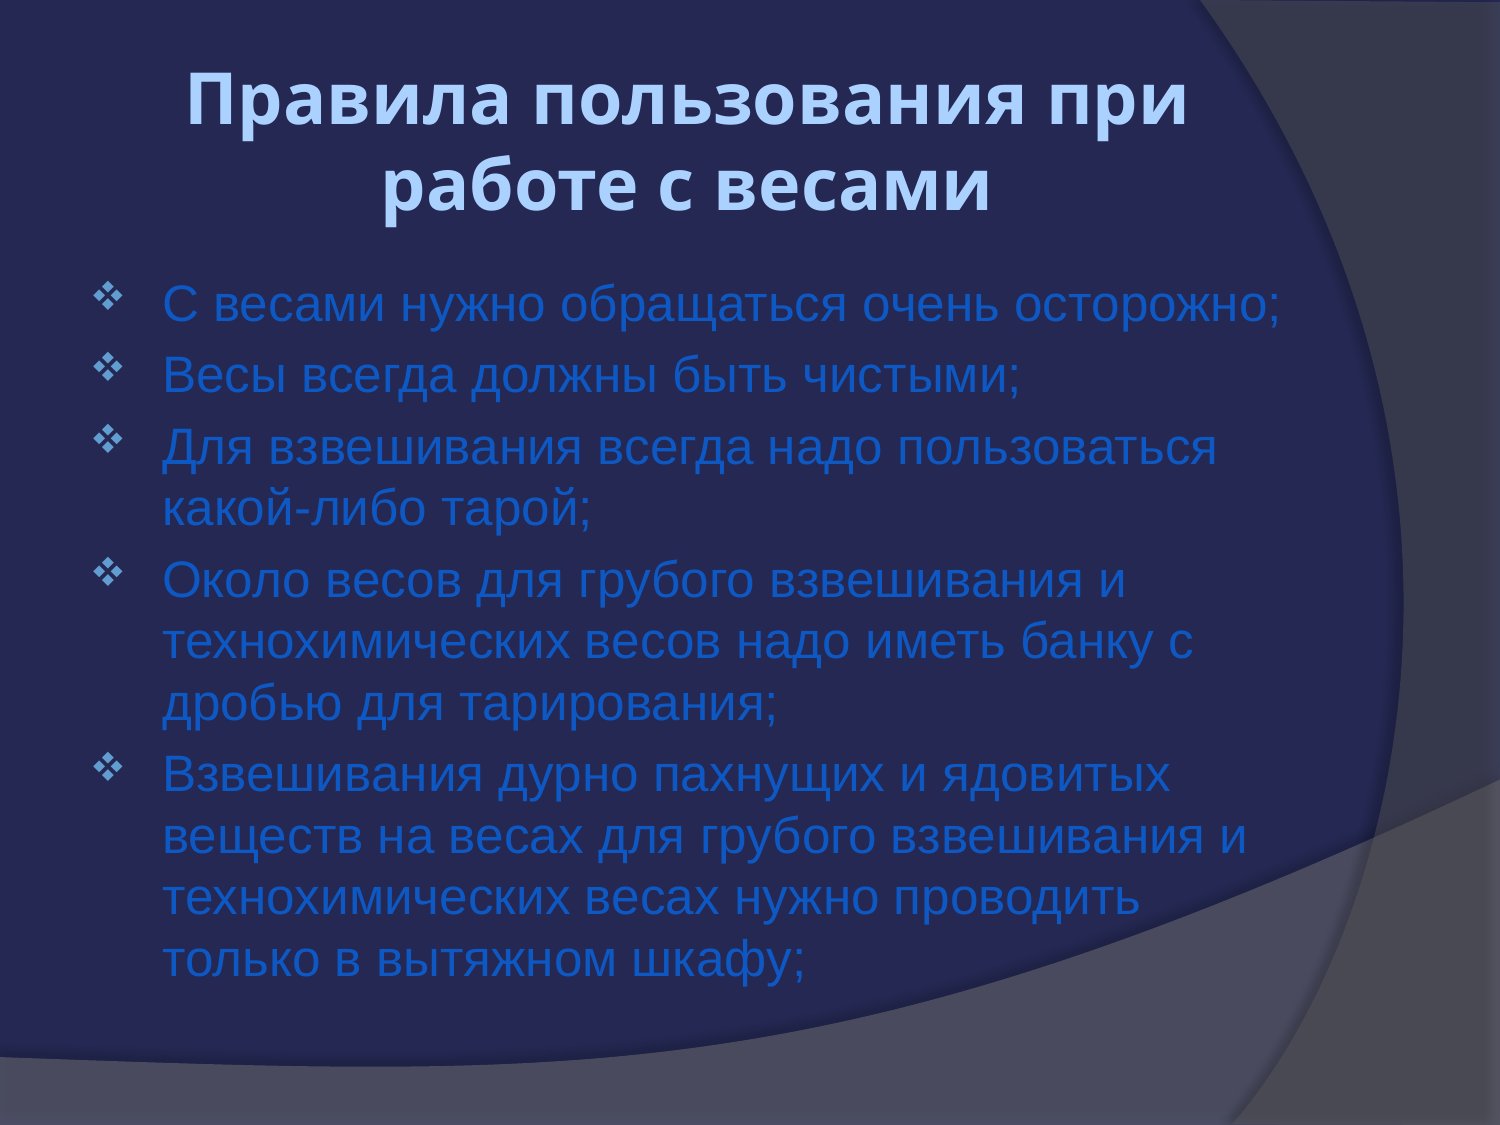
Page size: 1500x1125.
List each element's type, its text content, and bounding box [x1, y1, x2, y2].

list С весами нужно обращаться очень осторожно; Весы всегда должны быть чистыми; Для взвешивания всегда надо пользоваться какой-либо тарой; Около весов для грубого взвешивания и технохимических весов надо иметь банку с дробью для тарирования; Взвешивания дурно пахнущих и ядовитых веществ на весах для грубого взвешивания и технохимических весах нужно проводить только в вытяжном шкафу; [75, 262, 1300, 1005]
title Правила пользования при работе с весами [75, 45, 1300, 233]
